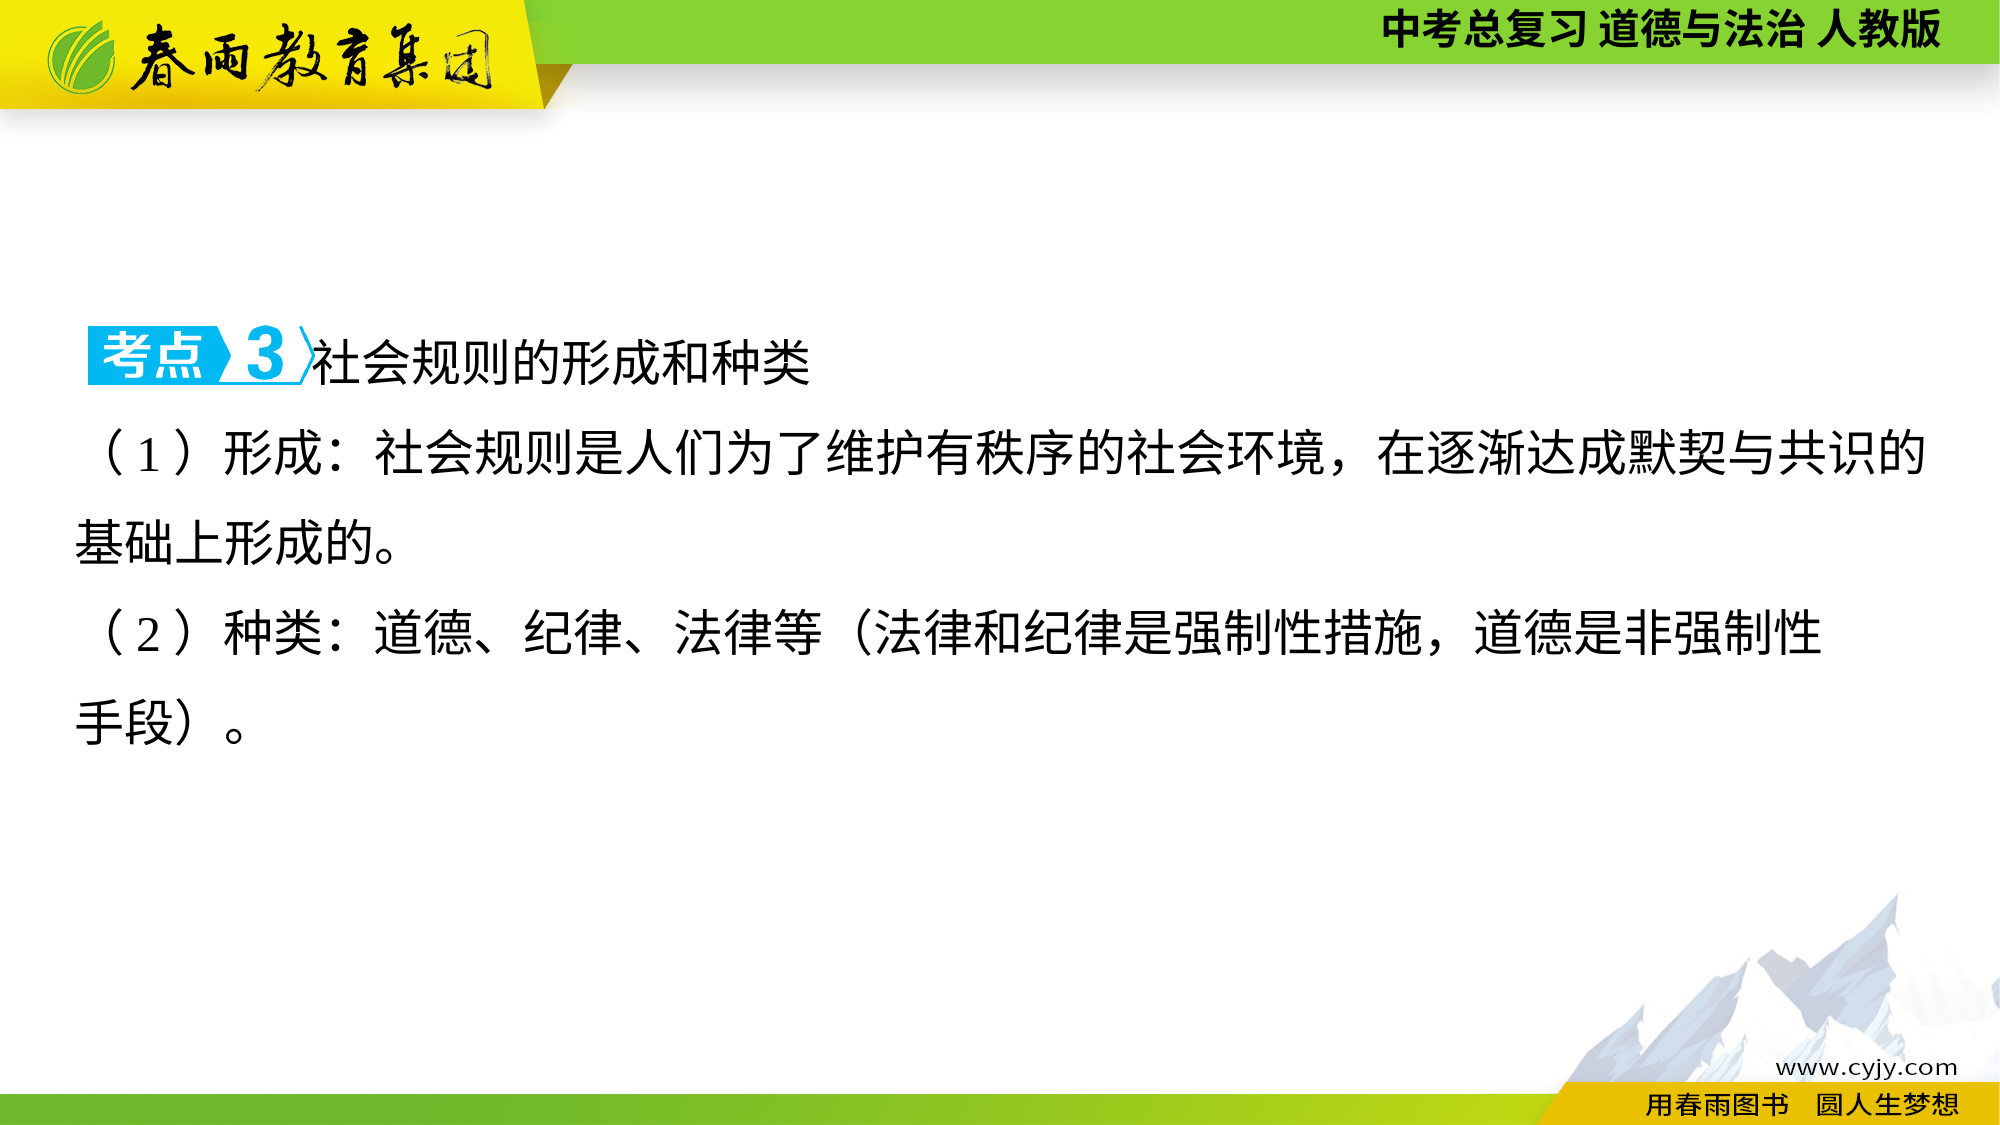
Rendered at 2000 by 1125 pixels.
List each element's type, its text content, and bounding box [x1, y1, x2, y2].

picture [0, 0, 2000, 1125]
list 社会规则的形成和种类 （1）形成：社会规则是人们为了维护有秩序的社会环境，在逐渐达成默契与共识的基础上形成的。 （2）种类：道德、纪律、法律等（法律和纪律是强制性措施，道德是非强制性 手段）。 [59, 293, 1944, 763]
